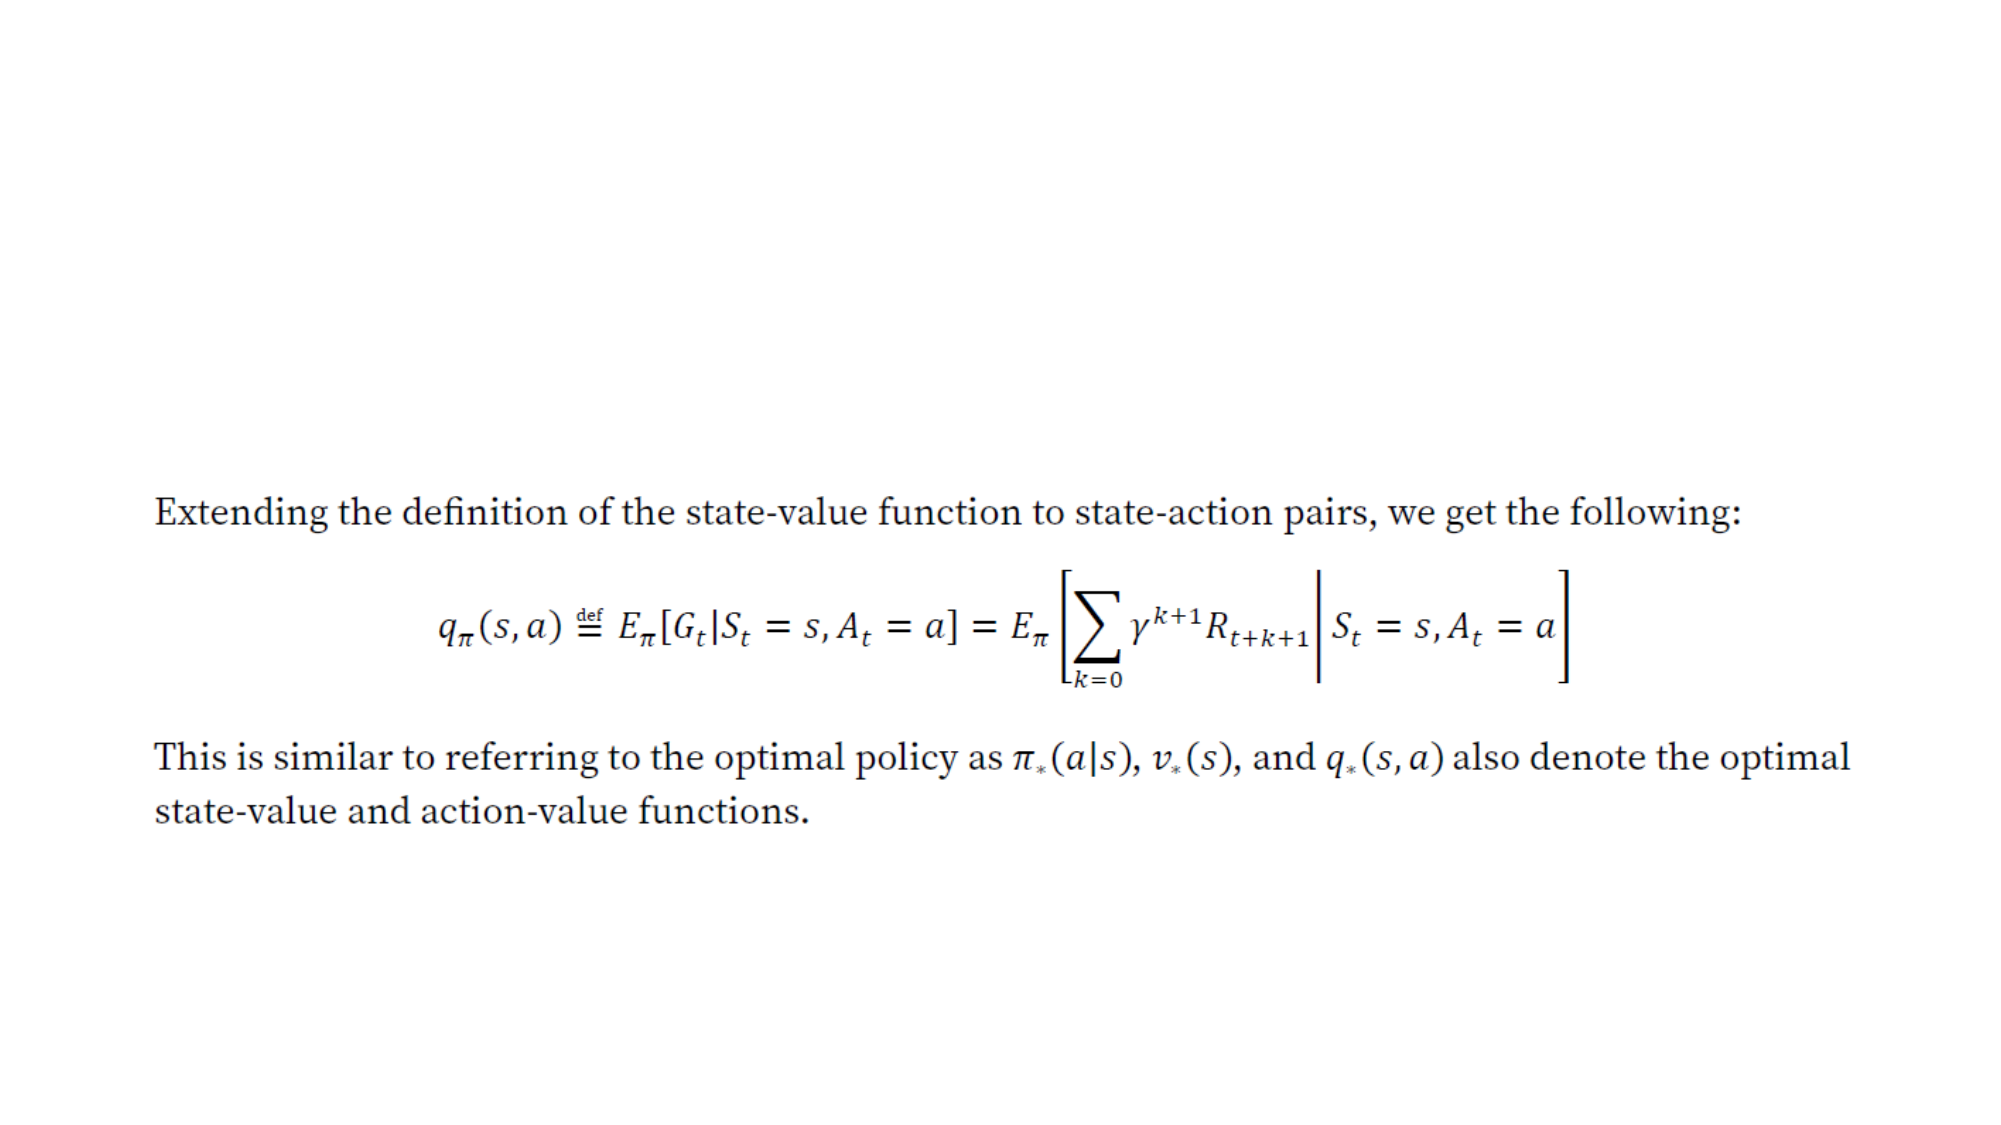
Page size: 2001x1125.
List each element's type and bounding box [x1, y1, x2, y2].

list [137, 478, 1863, 835]
